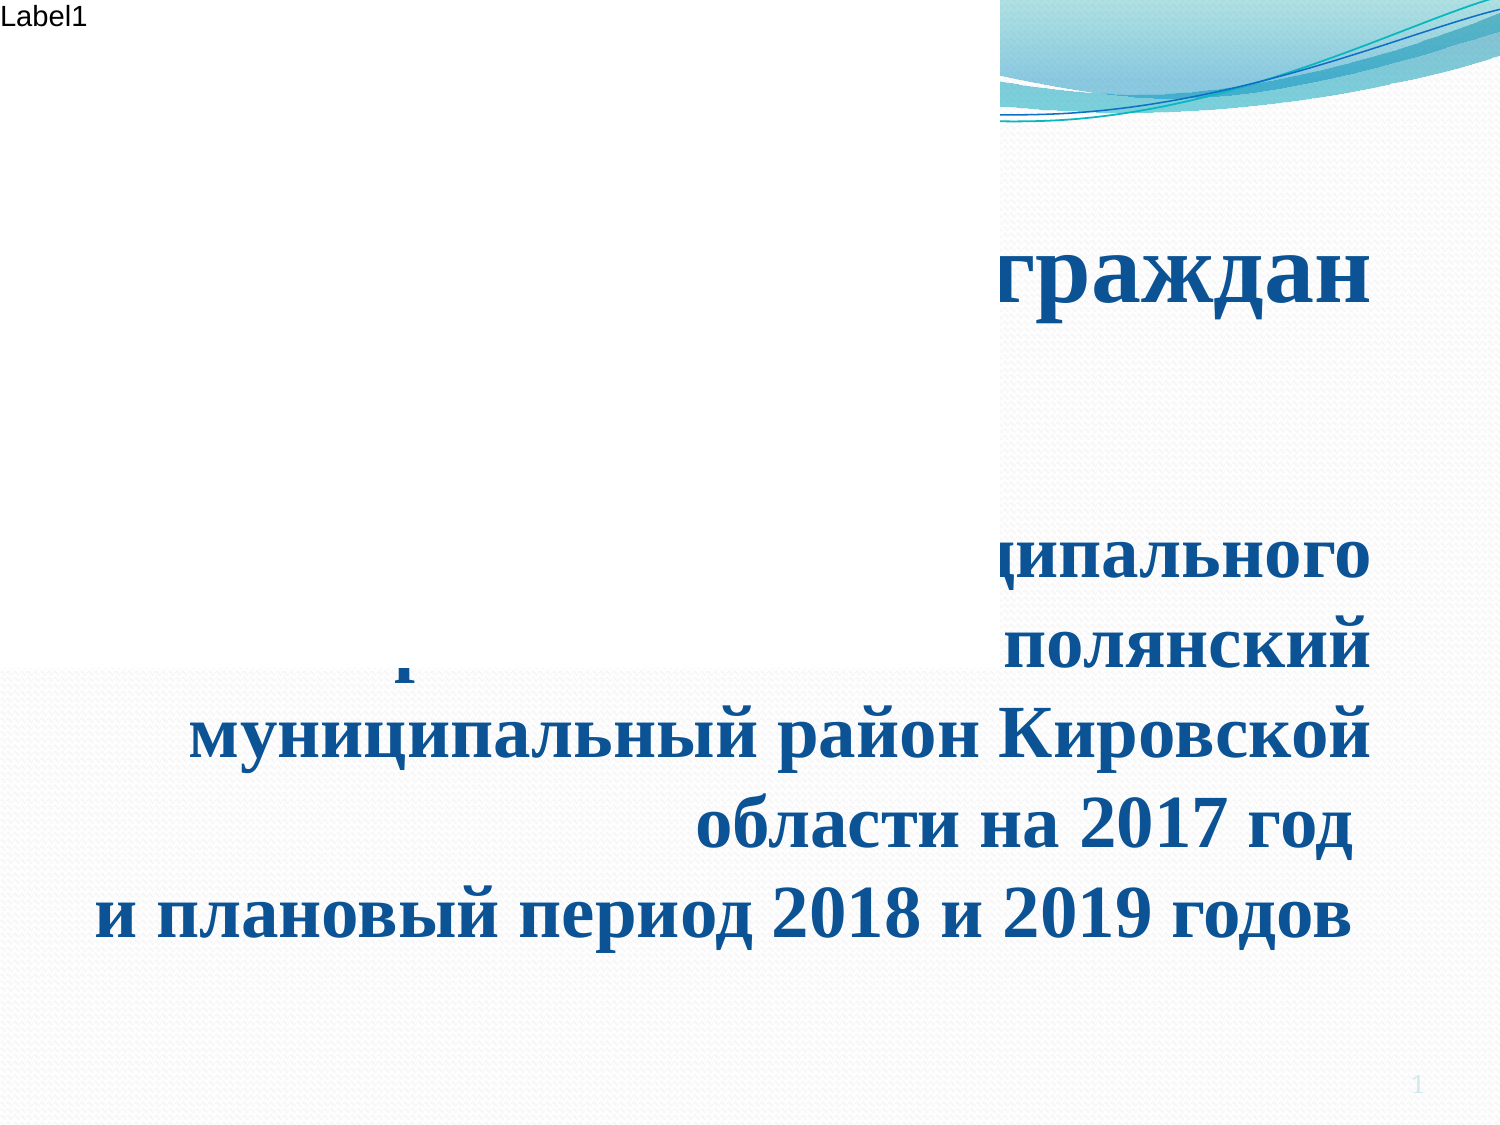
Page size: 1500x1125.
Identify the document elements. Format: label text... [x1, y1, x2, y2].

title Бюджет для граждан Бюджет муниципального образования Вятскополянский муниципальный район Кировской области на 2017 год и плановый период 2018 и 2019 годов [87, 125, 1376, 953]
slide_number 1 [1299, 1042, 1425, 1103]
